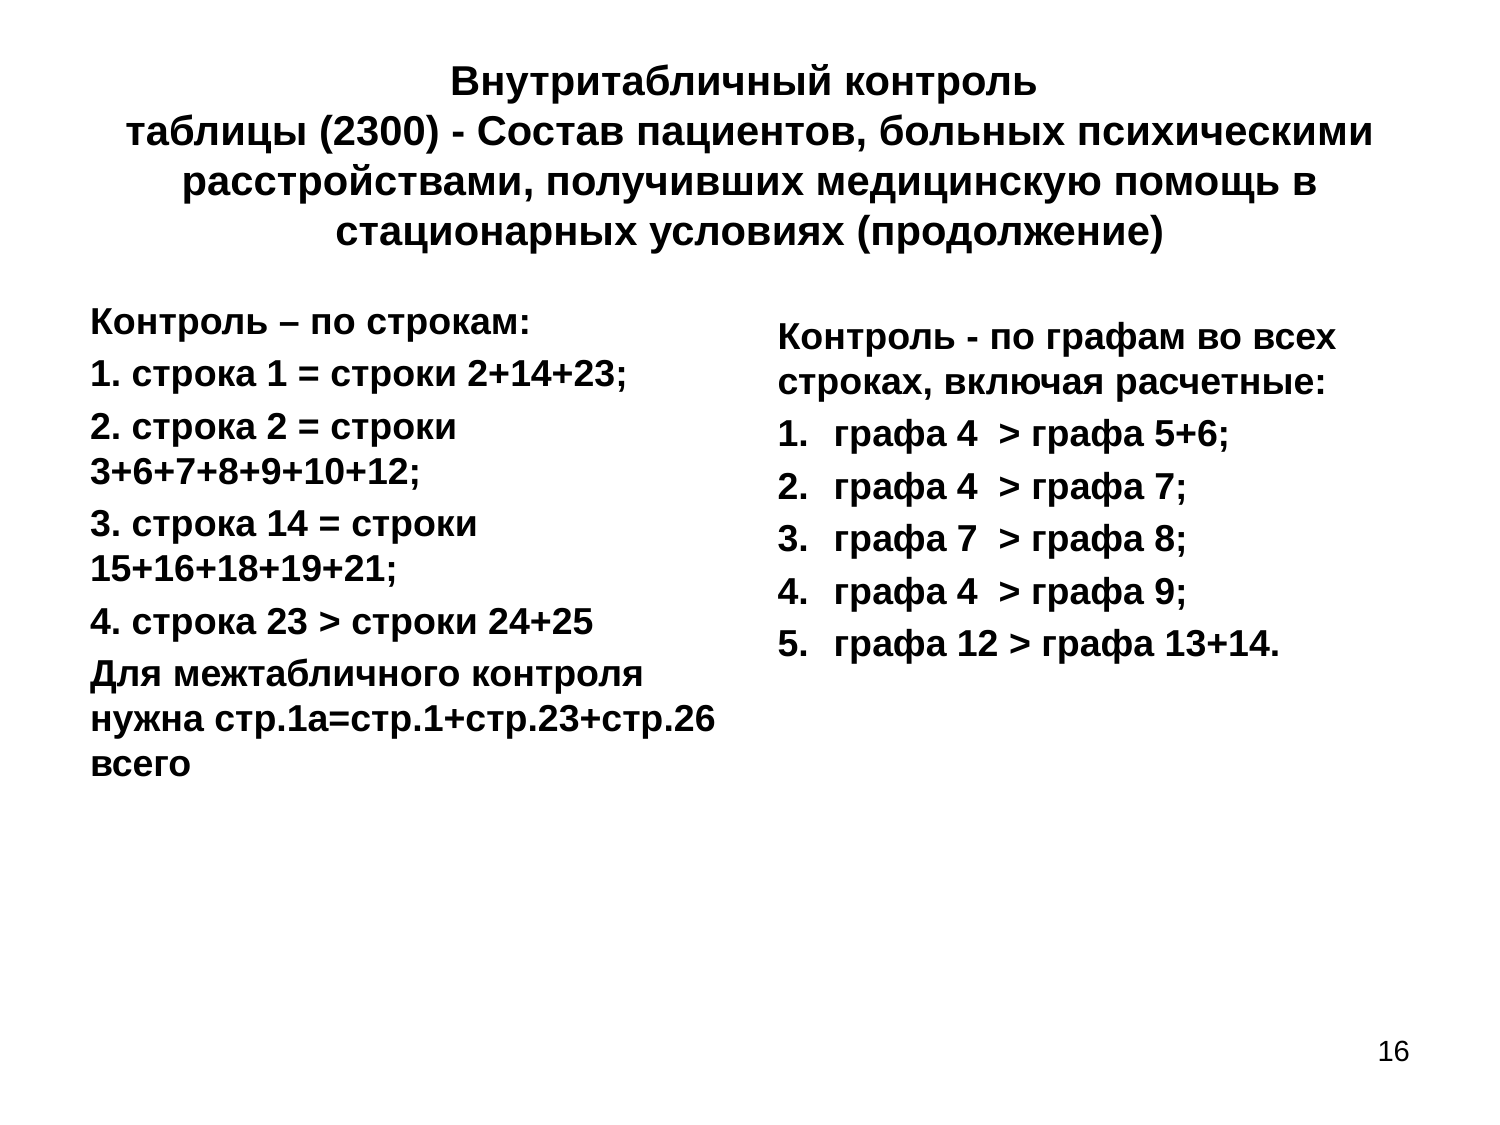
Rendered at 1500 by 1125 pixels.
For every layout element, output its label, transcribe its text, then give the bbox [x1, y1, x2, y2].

list Контроль - по графам во всех строках, включая расчетные: графа 4 > графа 5+6; графа 4 > графа 7; графа 7 > графа 8; графа 4 > графа 9; графа 12 > графа 13+14. [762, 303, 1426, 836]
title Внутритабличный контроль таблицы (2300) - Состав пациентов, больных психическими расстройствами, получивших медицинскую помощь в стационарных условиях (продолжение) [74, 44, 1426, 263]
list Контроль – по строкам: строка 1 = строки 2+14+23; строка 2 = строки 3+6+7+8+9+10+12; строка 14 = строки 15+16+18+19+21; строка 23 > строки 24+25 Для межтабличного контроля нужна стр.1а=стр.1+стр.23+стр.26 всего [74, 289, 738, 873]
slide_number 16 [1074, 1024, 1425, 1103]
